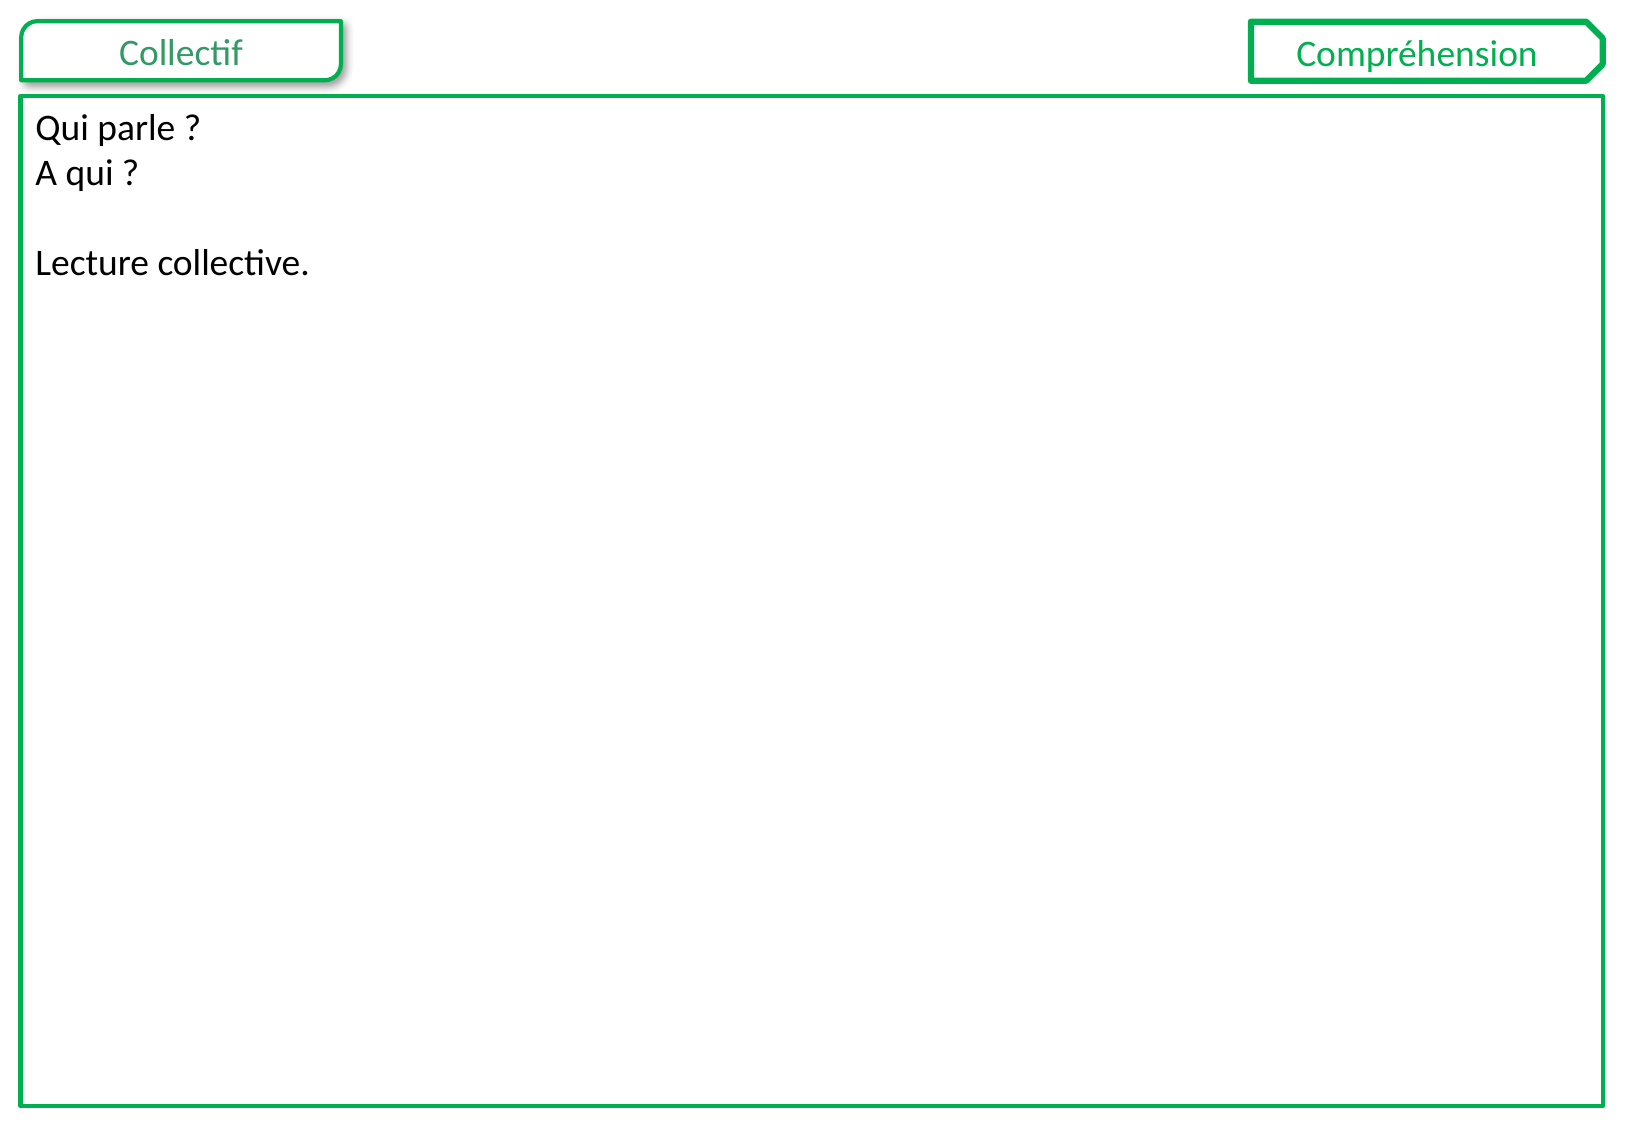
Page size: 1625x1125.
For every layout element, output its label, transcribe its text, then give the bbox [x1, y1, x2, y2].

list Compréhension [1250, 21, 1584, 81]
list Qui parle ? A qui ? Lecture collective. [18, 94, 1605, 1108]
